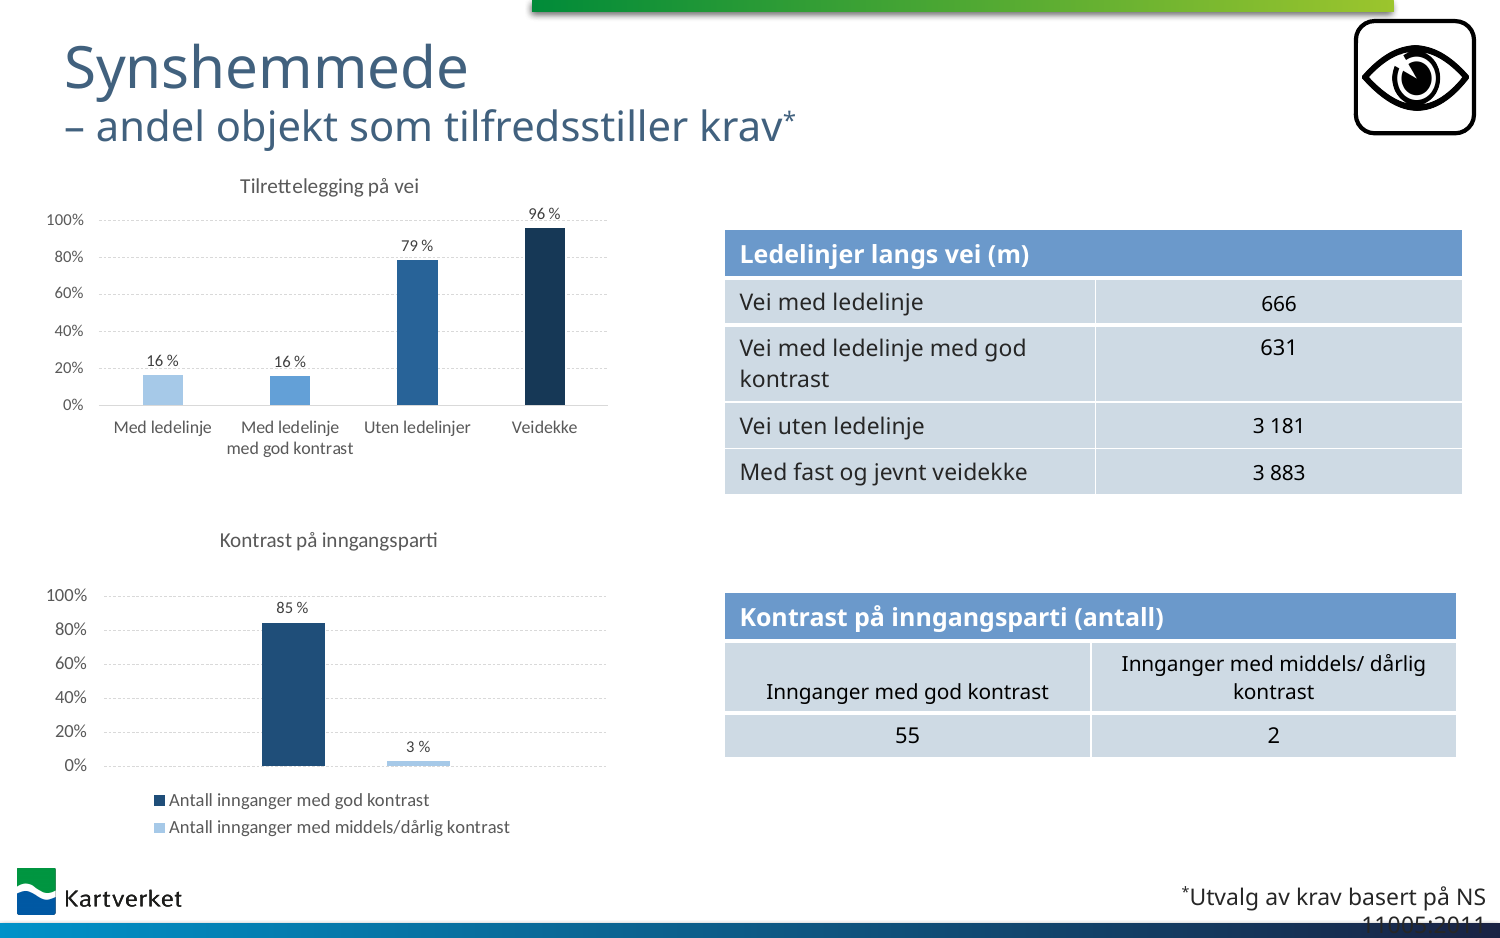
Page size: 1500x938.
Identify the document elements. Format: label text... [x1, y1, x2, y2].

table_cell Vei med ledelinje med god kontrast [725, 327, 1095, 401]
table_header Kontrast på inngangsparti (antall) [725, 593, 1456, 639]
table_cell 666 [1096, 280, 1462, 323]
table_cell Innganger med middels/ dårlig kontrast [1092, 643, 1456, 711]
table_cell 631 [1096, 327, 1462, 401]
table_cell Med fast og jevnt veidekke [725, 449, 1095, 494]
picture [41, 166, 618, 492]
table_header Ledelinjer langs vei (m) [725, 230, 1462, 276]
table_cell Vei med ledelinje [725, 280, 1095, 323]
table_cell Vei uten ledelinje [725, 403, 1095, 448]
table_cell 3 883 [1096, 449, 1462, 494]
table_cell 3 181 [1096, 403, 1462, 448]
text_box *Utvalg av krav basert på NS 11005:2011 [1068, 873, 1500, 938]
picture [41, 520, 617, 846]
table_cell Innganger med god kontrast [725, 643, 1090, 711]
text_box Synshemmede – andel objekt som tilfredsstiller krav* [49, 24, 1431, 158]
table_cell 55 [725, 715, 1090, 757]
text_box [1355, 20, 1475, 134]
table_cell 2 [1092, 715, 1456, 757]
